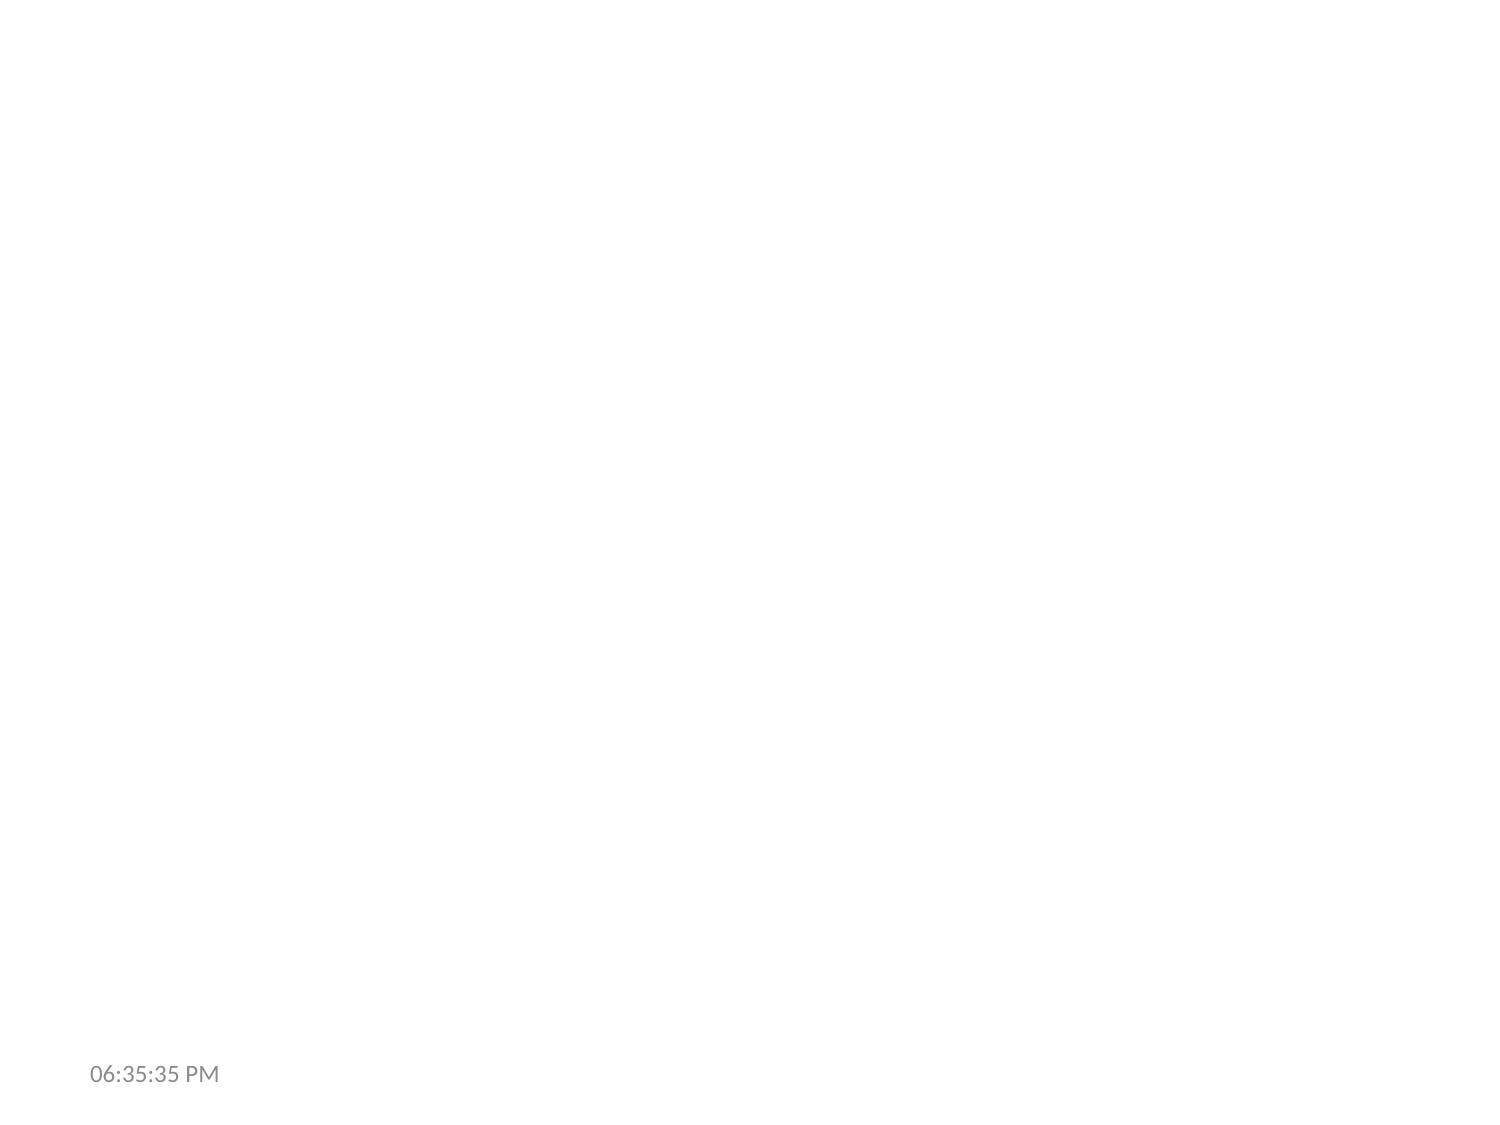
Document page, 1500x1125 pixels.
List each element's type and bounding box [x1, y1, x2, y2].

slide_number [75, 1042, 425, 1103]
